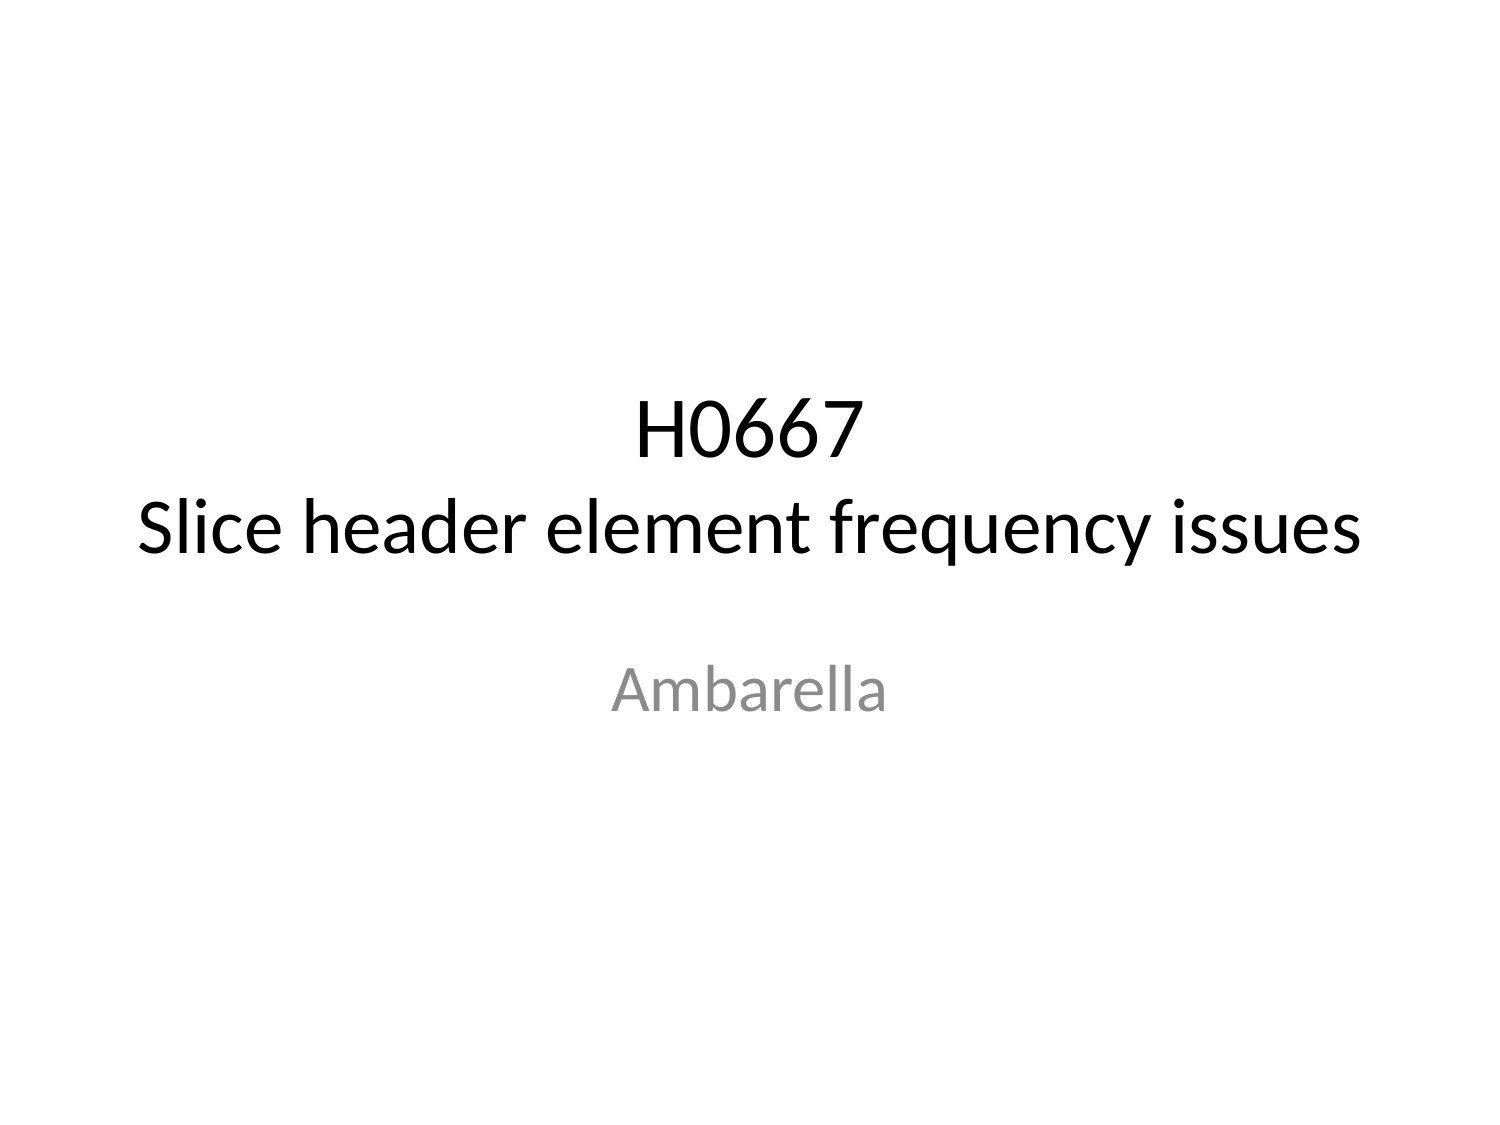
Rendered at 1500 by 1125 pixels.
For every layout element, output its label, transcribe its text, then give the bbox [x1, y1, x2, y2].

title H0667 Slice header element frequency issues [112, 349, 1388, 591]
subtitle Ambarella [225, 637, 1275, 925]
